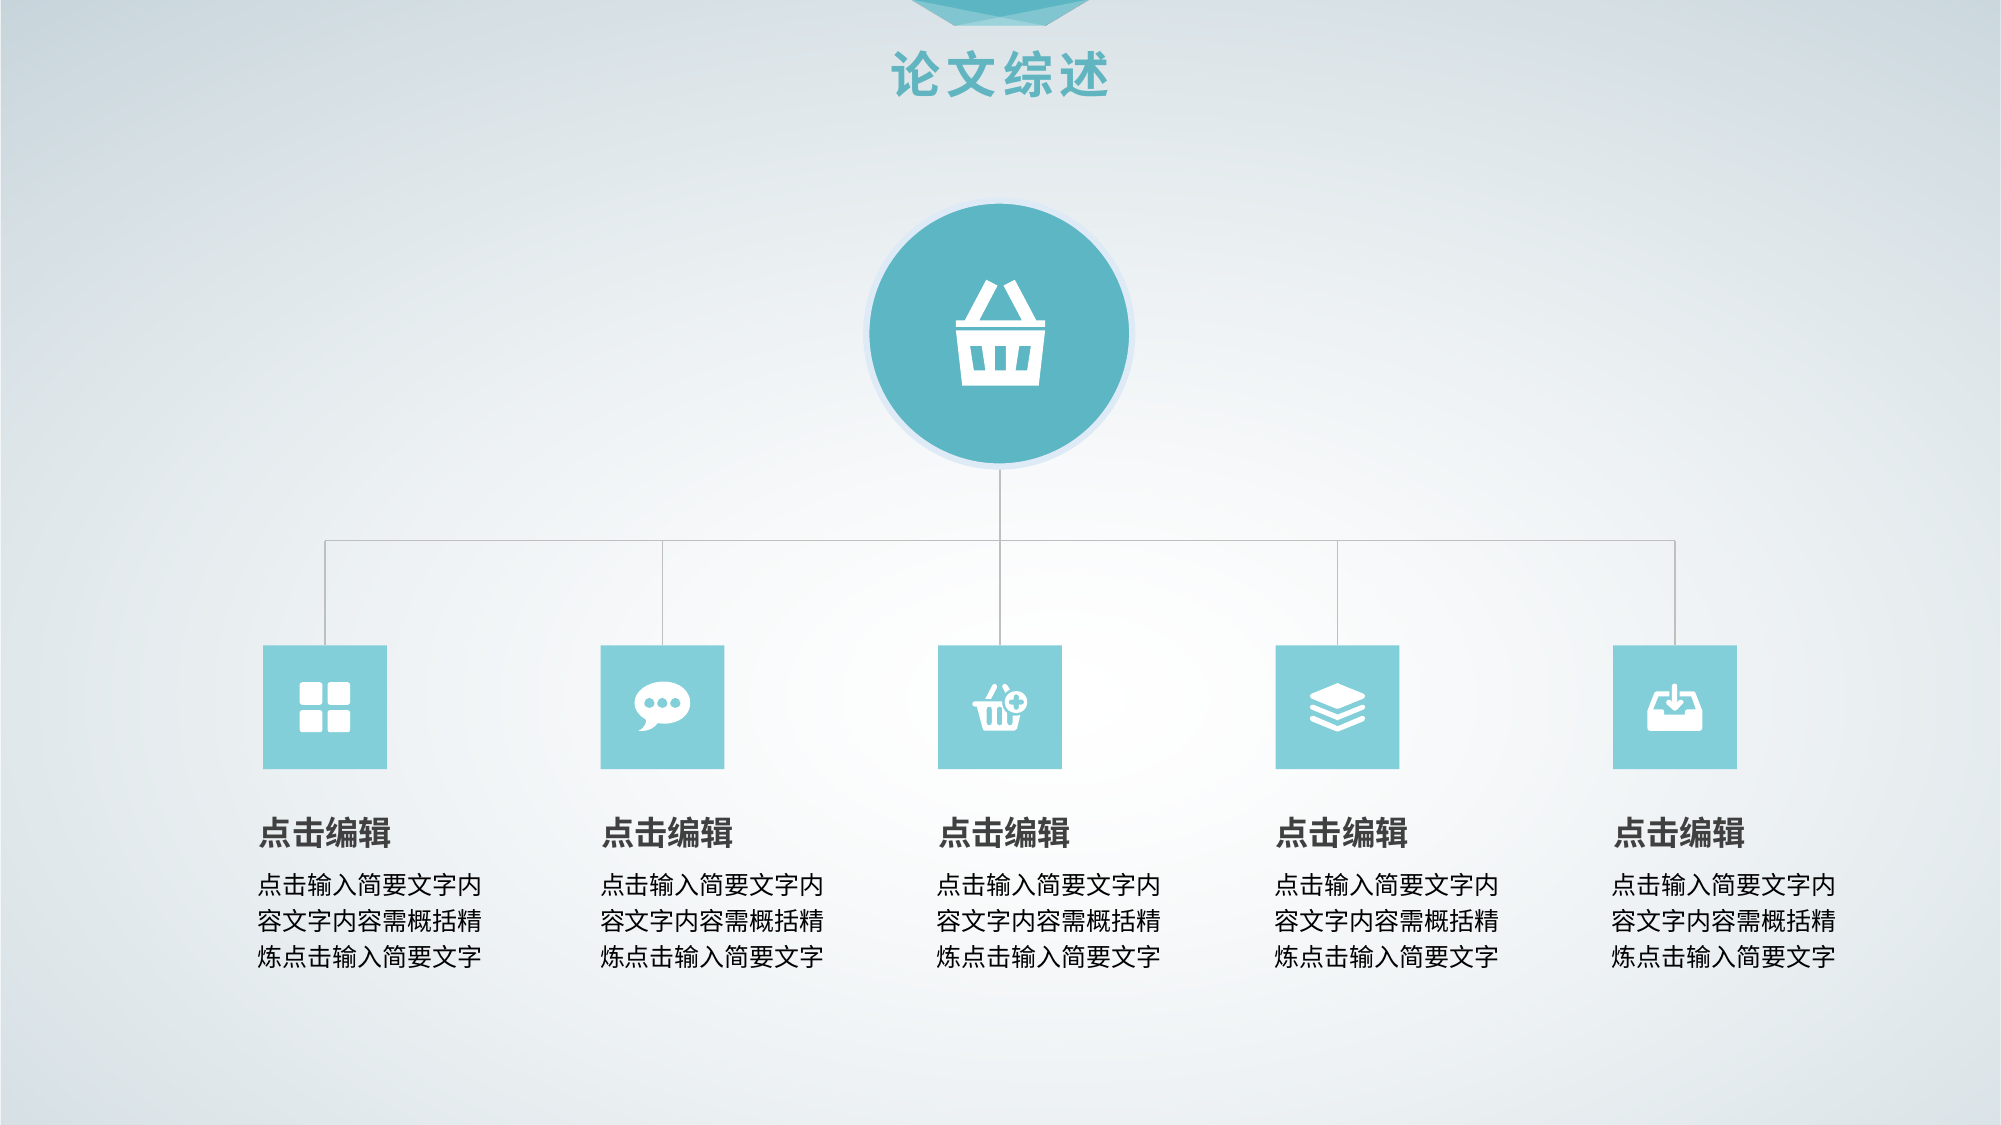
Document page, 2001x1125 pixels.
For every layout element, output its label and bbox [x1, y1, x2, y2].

text_box [866, 200, 1133, 467]
picture [0, 0, 2000, 1125]
text_box [324, 394, 1675, 646]
